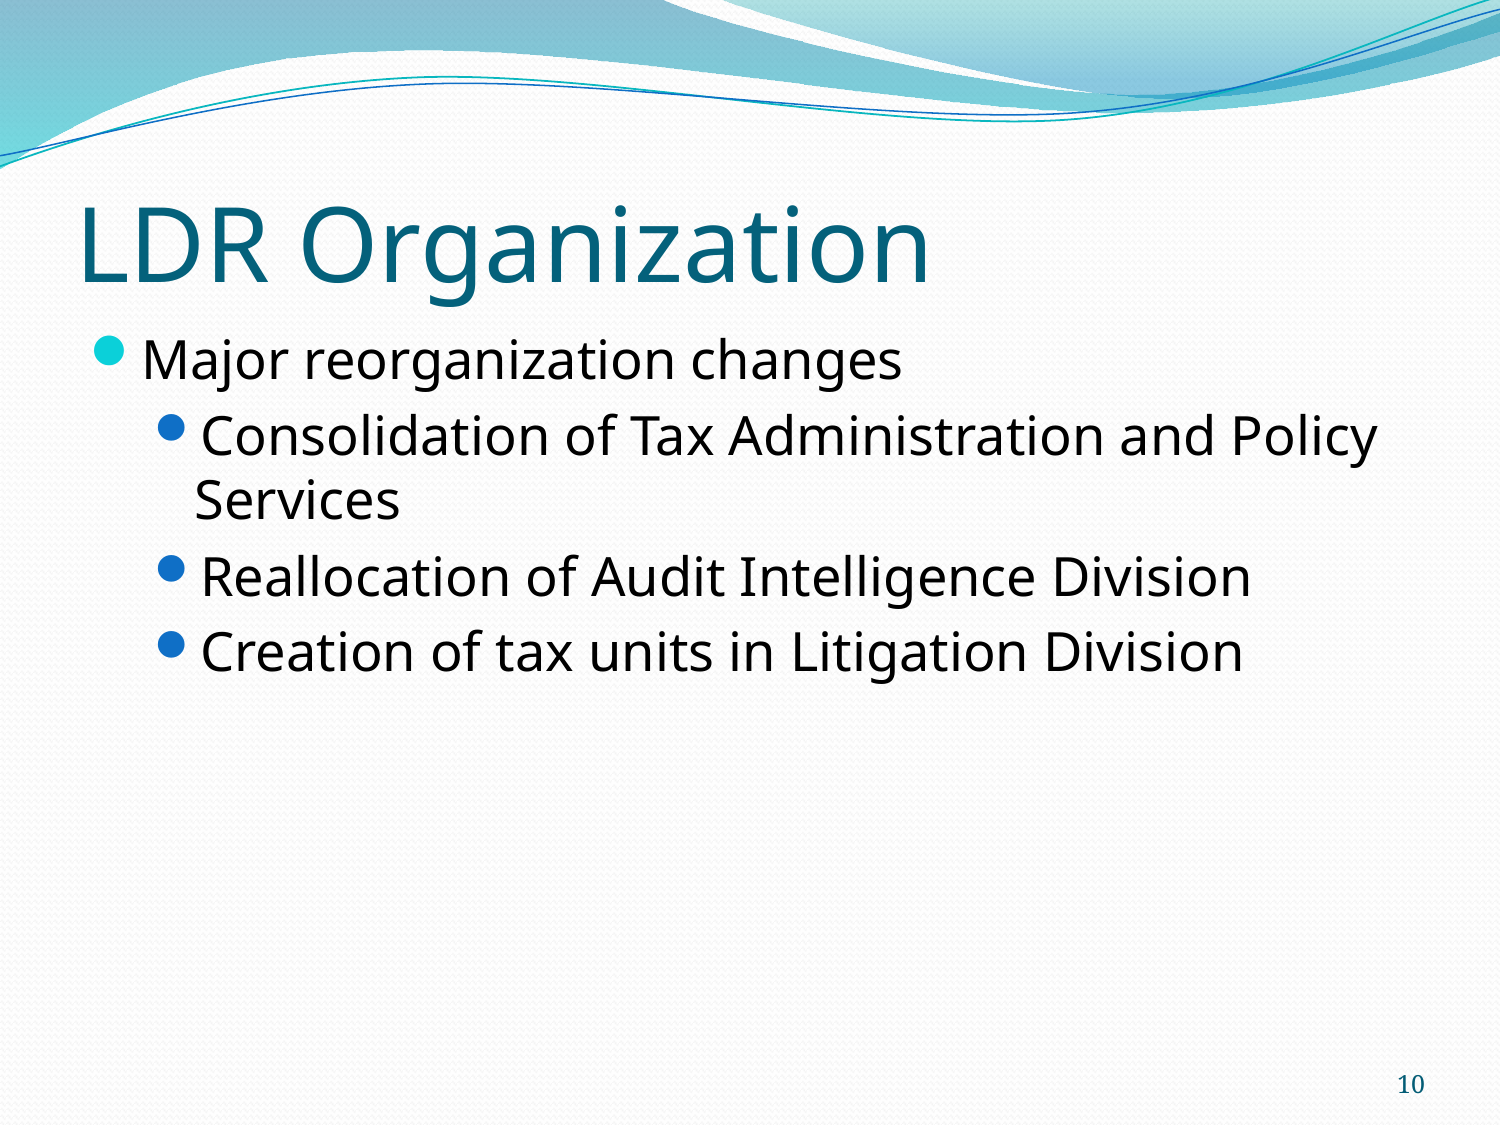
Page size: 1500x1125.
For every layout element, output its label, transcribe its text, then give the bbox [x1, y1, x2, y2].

slide_number 10 [1299, 1042, 1425, 1103]
title LDR Organization [75, 115, 1425, 303]
list Major reorganization changes Consolidation of Tax Administration and Policy Services Reallocation of Audit Intelligence Division Creation of tax units in Litigation Division [75, 317, 1425, 1038]
